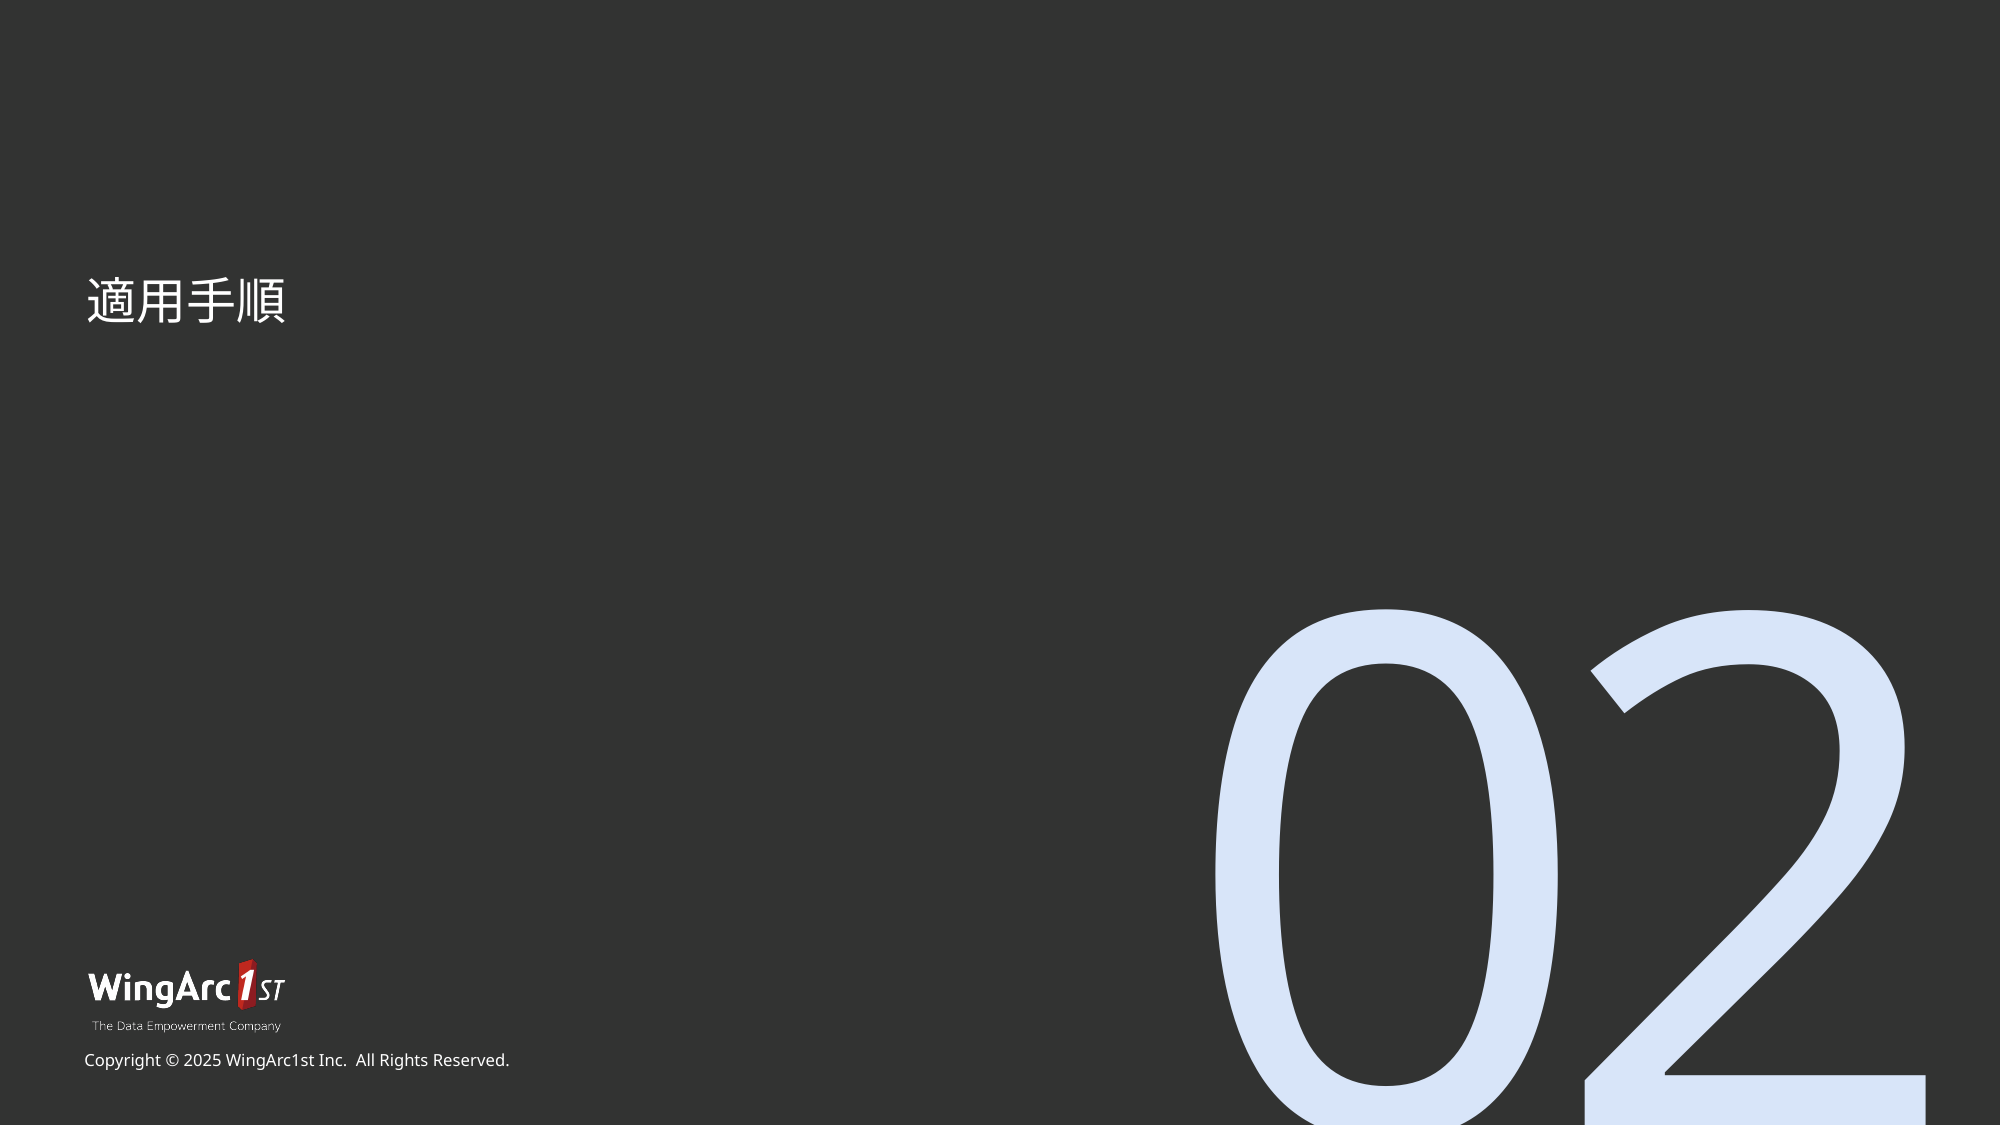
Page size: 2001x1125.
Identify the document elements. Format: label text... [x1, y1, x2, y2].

title 適用手順 [86, 262, 1178, 338]
text_box 02 [1288, 550, 1979, 1125]
picture [73, 944, 300, 1045]
